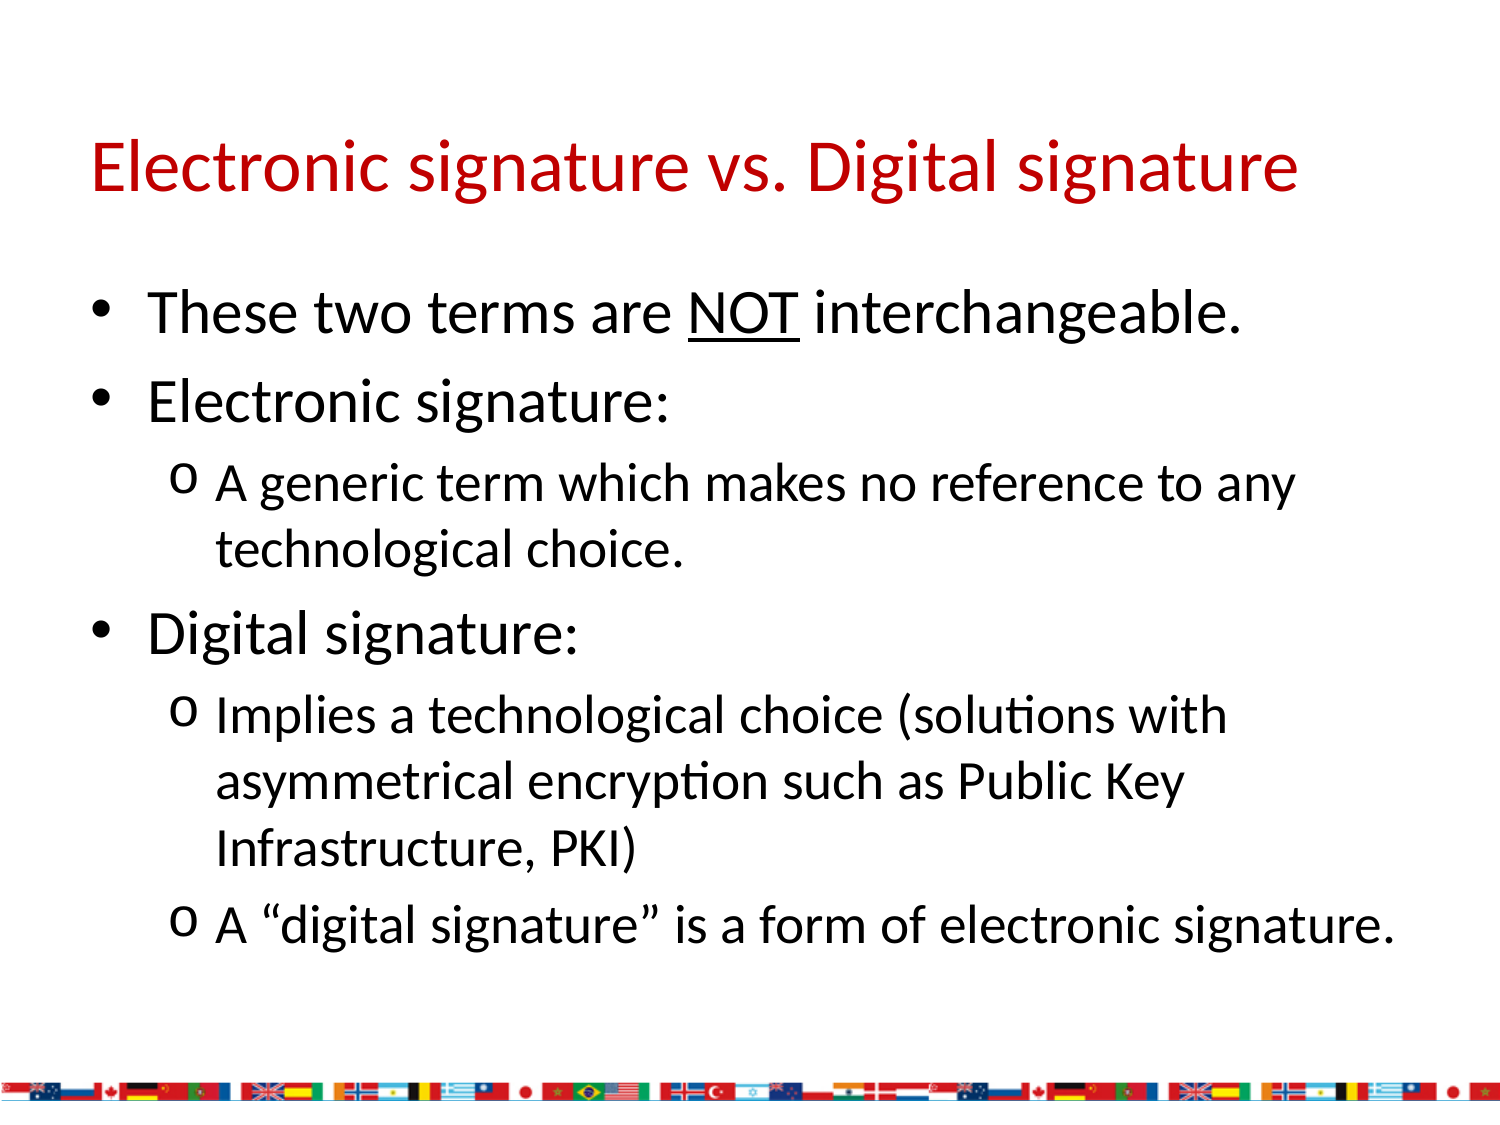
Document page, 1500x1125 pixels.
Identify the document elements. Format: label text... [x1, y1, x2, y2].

list These two terms are NOT interchangeable. Electronic signature: A generic term which makes no reference to any technological choice. Digital signature: Implies a technological choice (solutions with asymmetrical encryption such as Public Key Infrastructure, PKI) A “digital signature” is a form of electronic signature. [74, 262, 1426, 1006]
title Electronic signature vs. Digital signature [74, 89, 1426, 233]
picture [1, 1082, 1500, 1101]
